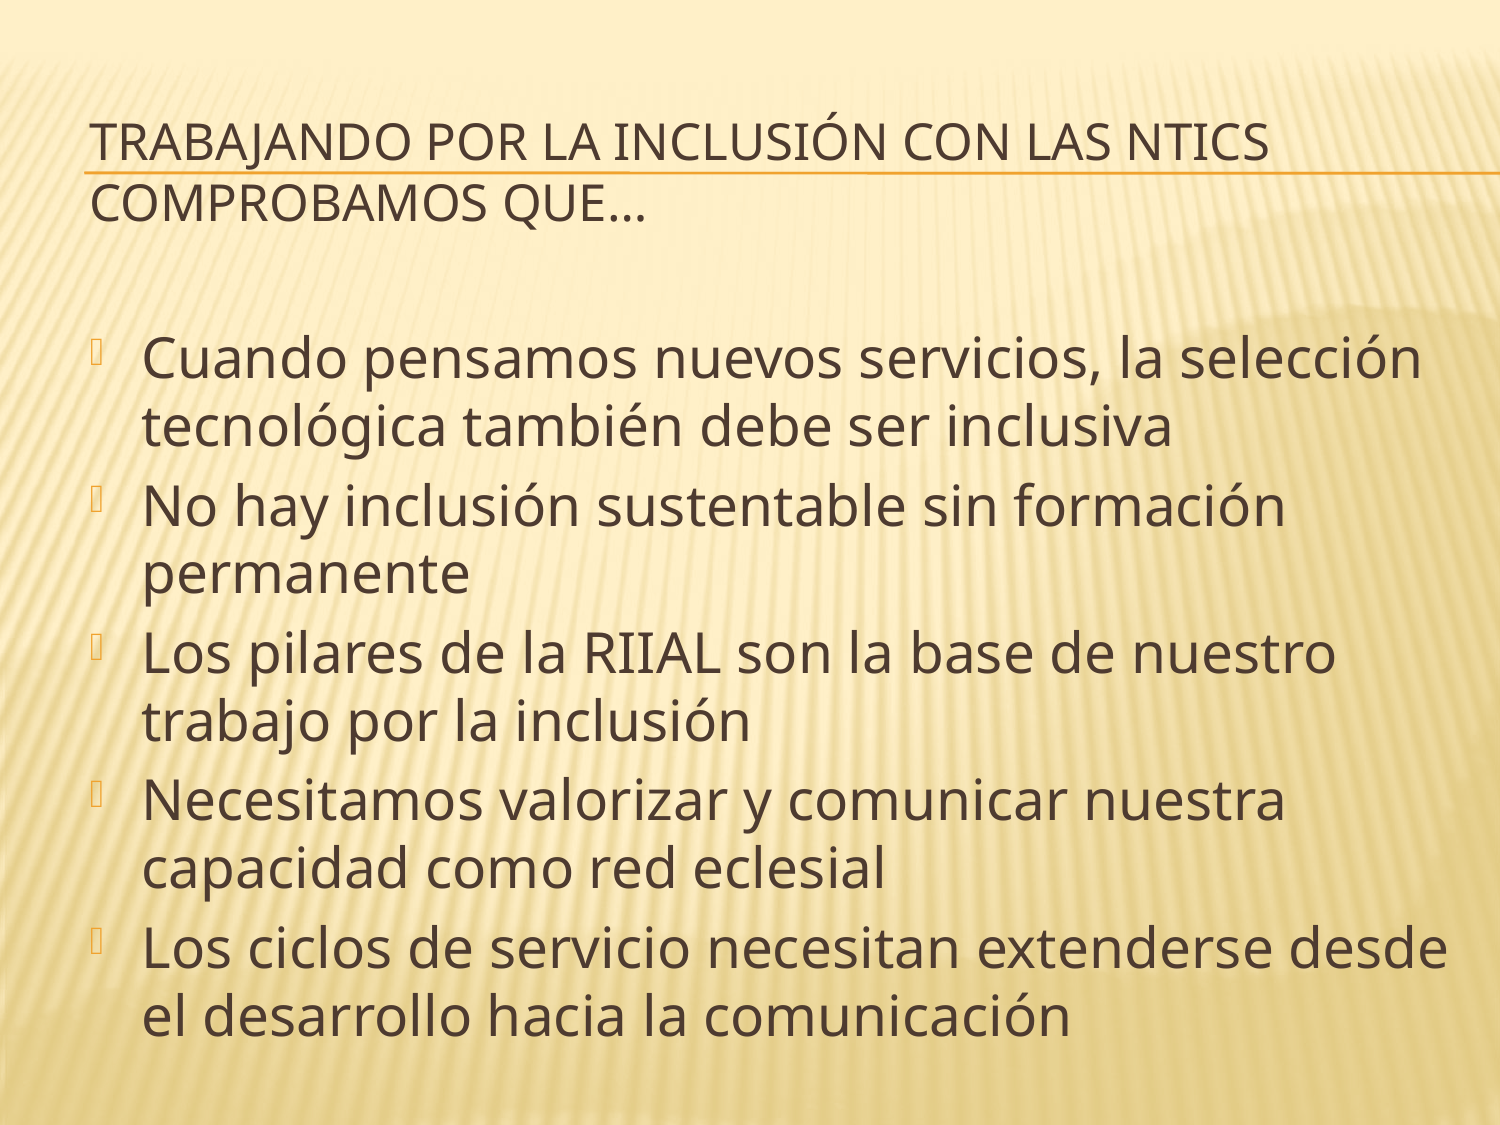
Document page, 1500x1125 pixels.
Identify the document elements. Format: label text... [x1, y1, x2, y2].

title TRABAJANDO POR LA INCLUSIÓN CON LAS NTICS COMPROBAMOS QUE… [75, 101, 1500, 240]
list Cuando pensamos nuevos servicios, la selección tecnológica también debe ser inclusiva No hay inclusión sustentable sin formación permanente Los pilares de la RIIAL son la base de nuestro trabajo por la inclusión Necesitamos valorizar y comunicar nuestra capacidad como red eclesial Los ciclos de servicio necesitan extenderse desde el desarrollo hacia la comunicación [75, 314, 1500, 1057]
